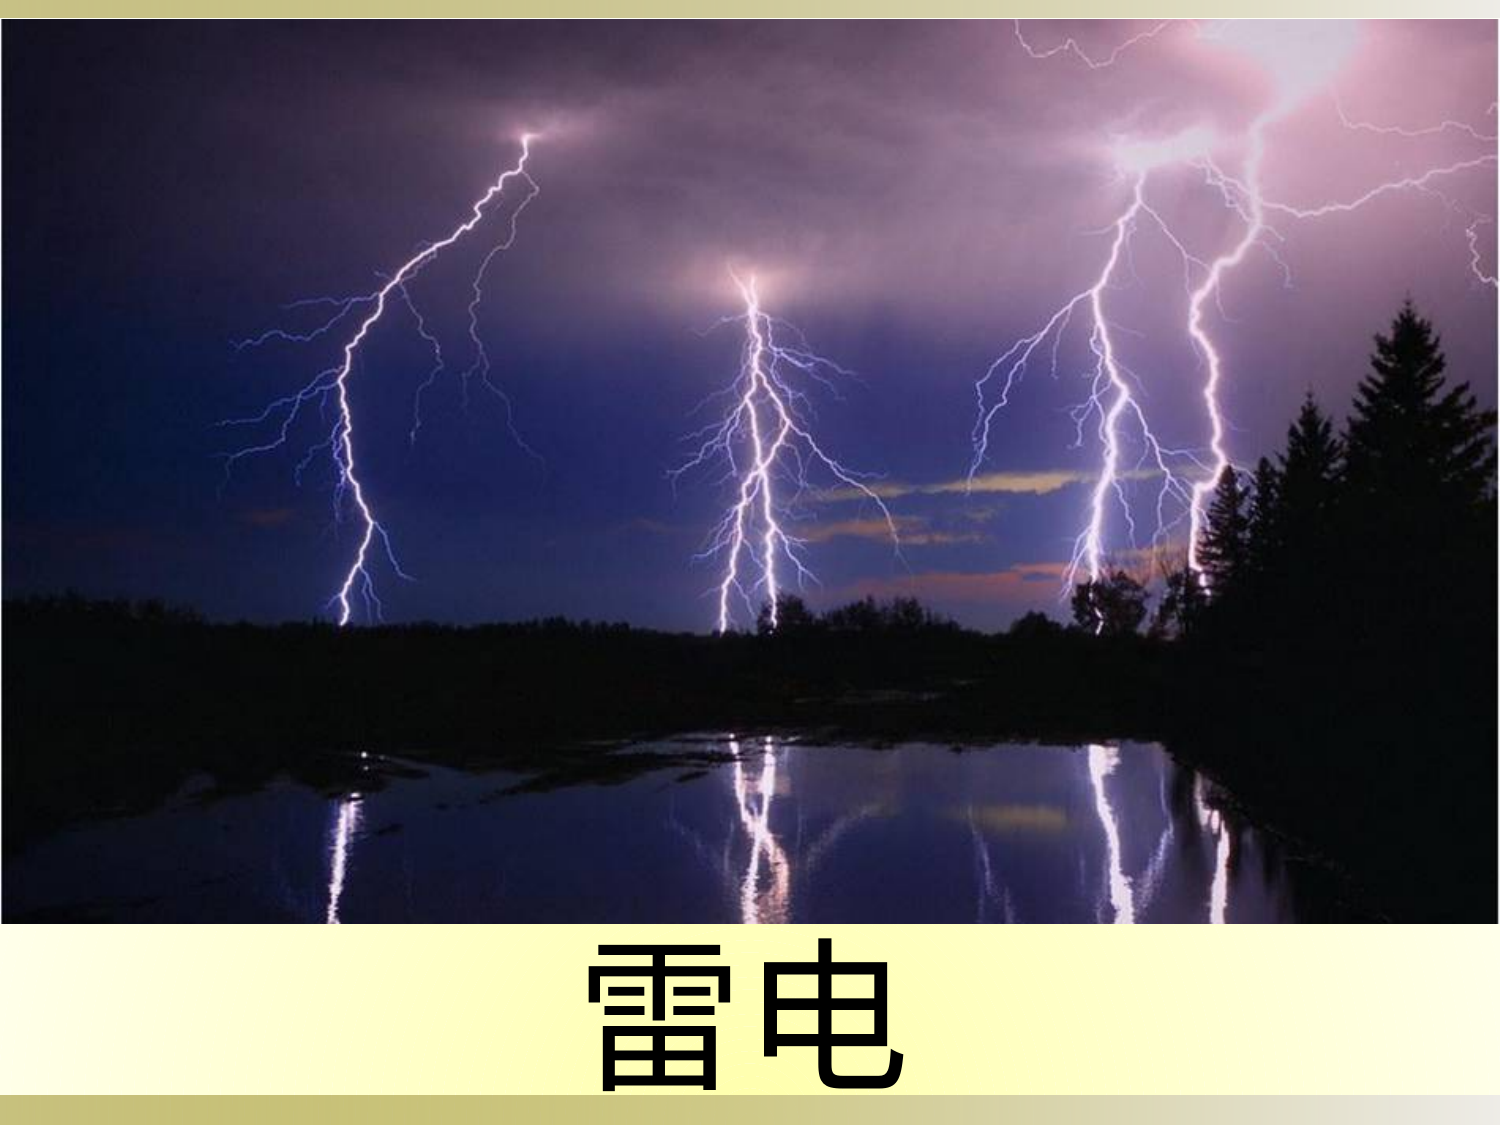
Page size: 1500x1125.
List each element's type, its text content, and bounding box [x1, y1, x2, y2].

text_box 雷电 [561, 934, 985, 1119]
picture [0, 18, 1500, 925]
